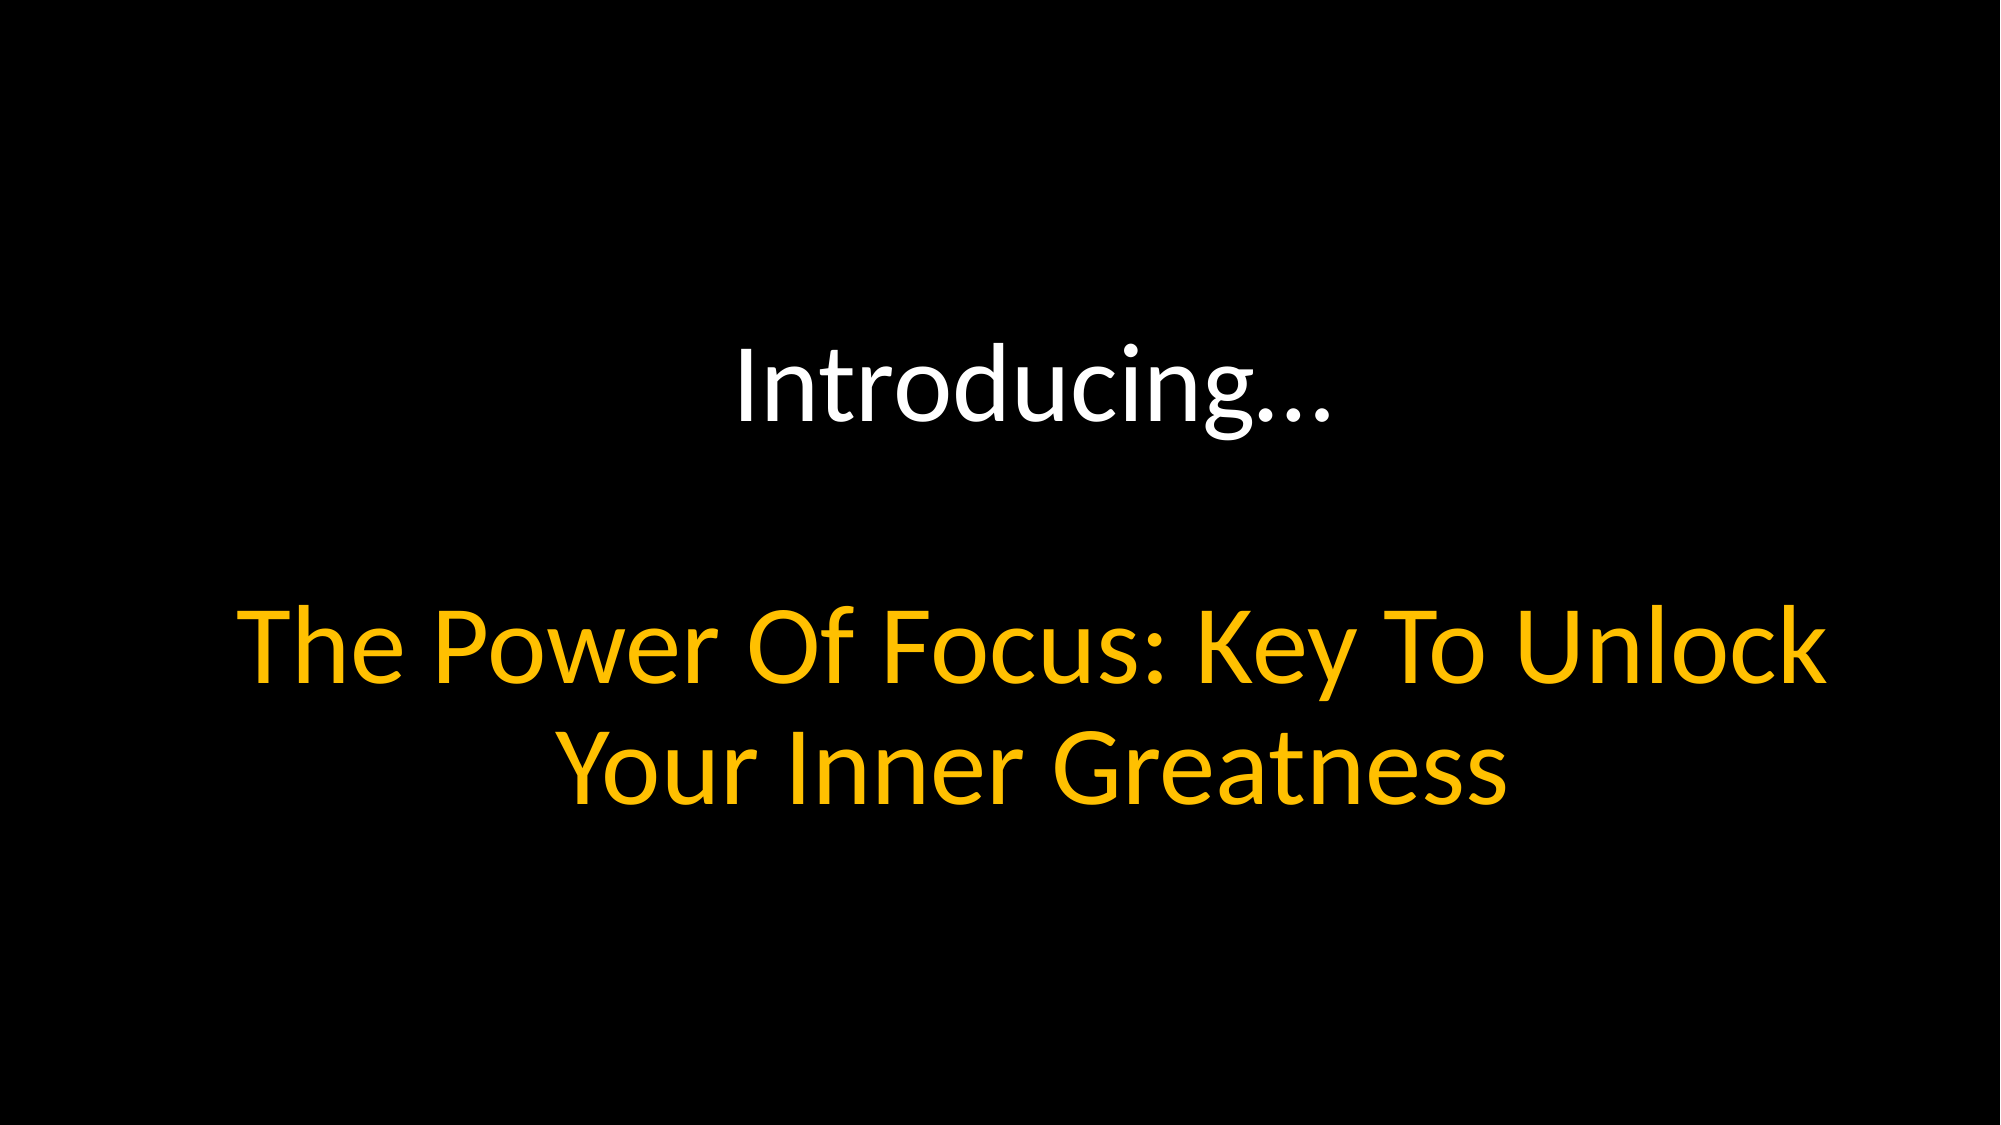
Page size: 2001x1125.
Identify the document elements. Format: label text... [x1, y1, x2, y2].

list Introducing… The Power Of Focus: Key To Unlock Your Inner Greatness [170, 316, 1896, 871]
